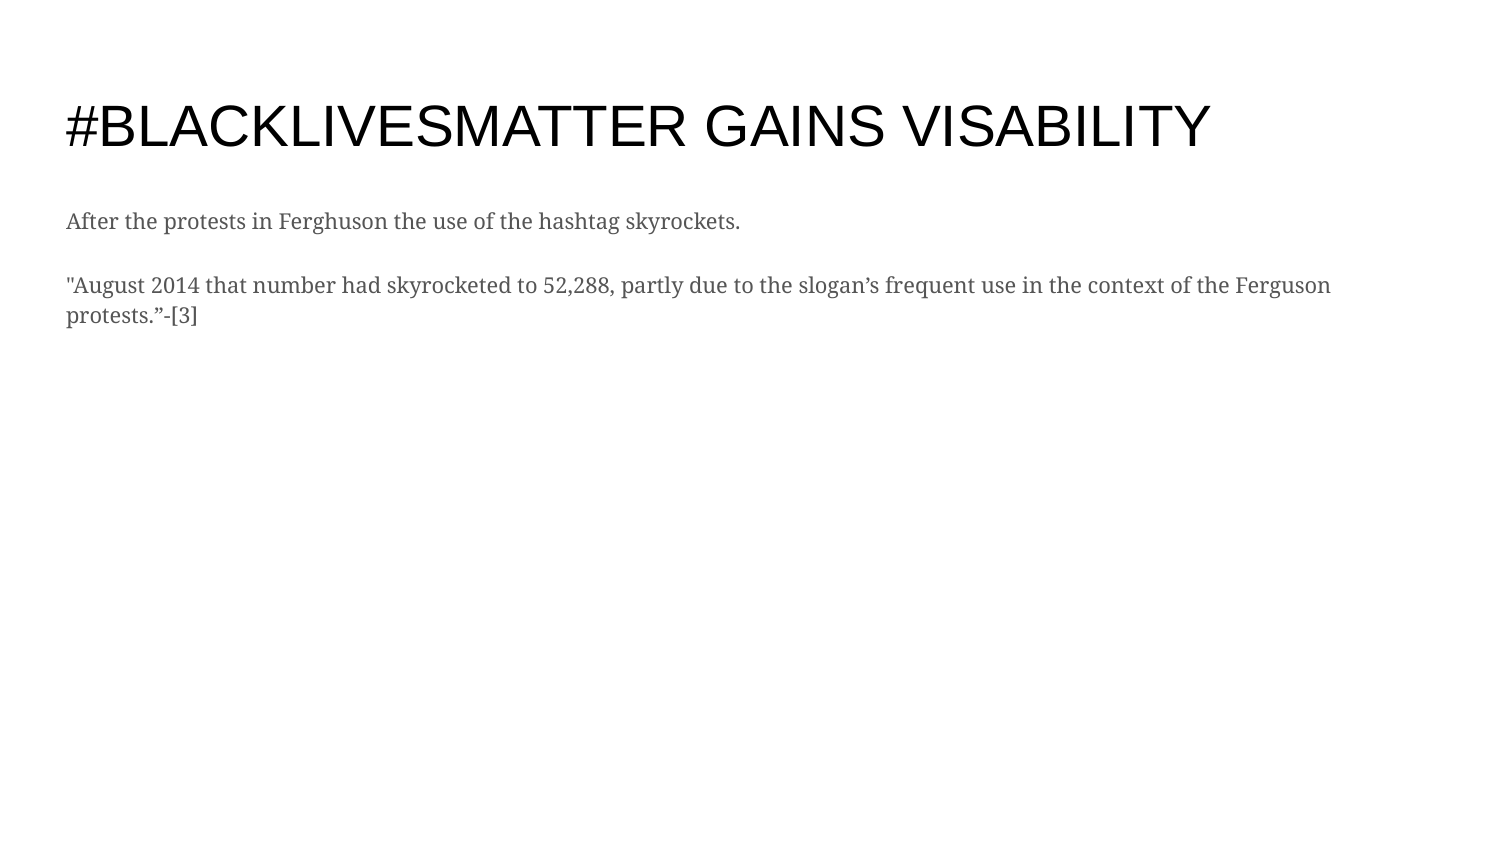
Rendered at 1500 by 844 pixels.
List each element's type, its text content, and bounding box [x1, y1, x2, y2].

title #BLACKLIVESMATTER GAINS VISABILITY [51, 72, 1449, 167]
list After the protests in Ferghuson the use of the hashtag skyrockets. "August 2014 that number had skyrocketed to 52,288, partly due to the slogan’s frequent use in the context of the Ferguson protests.”-[3] [51, 189, 1449, 750]
